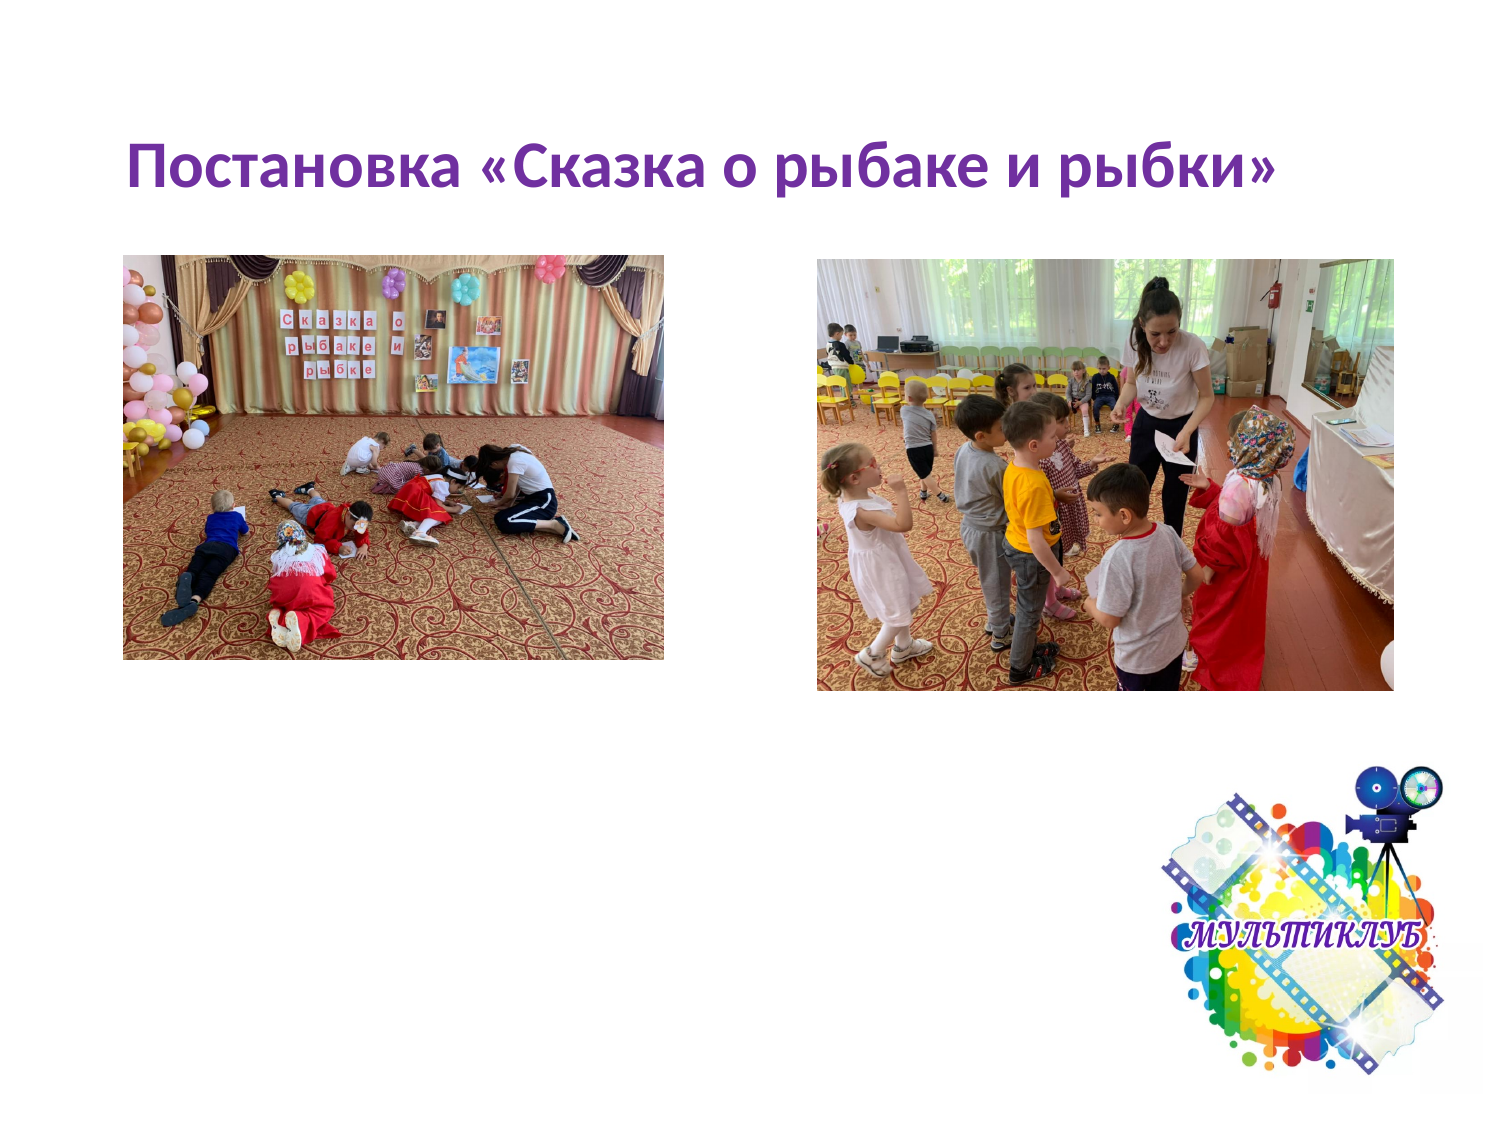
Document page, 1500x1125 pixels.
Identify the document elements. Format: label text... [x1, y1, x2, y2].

picture [817, 259, 1394, 692]
picture [123, 255, 664, 660]
picture [1127, 739, 1483, 1095]
text_box Постановка «Сказка о рыбаке и рыбки» [112, 113, 1388, 209]
